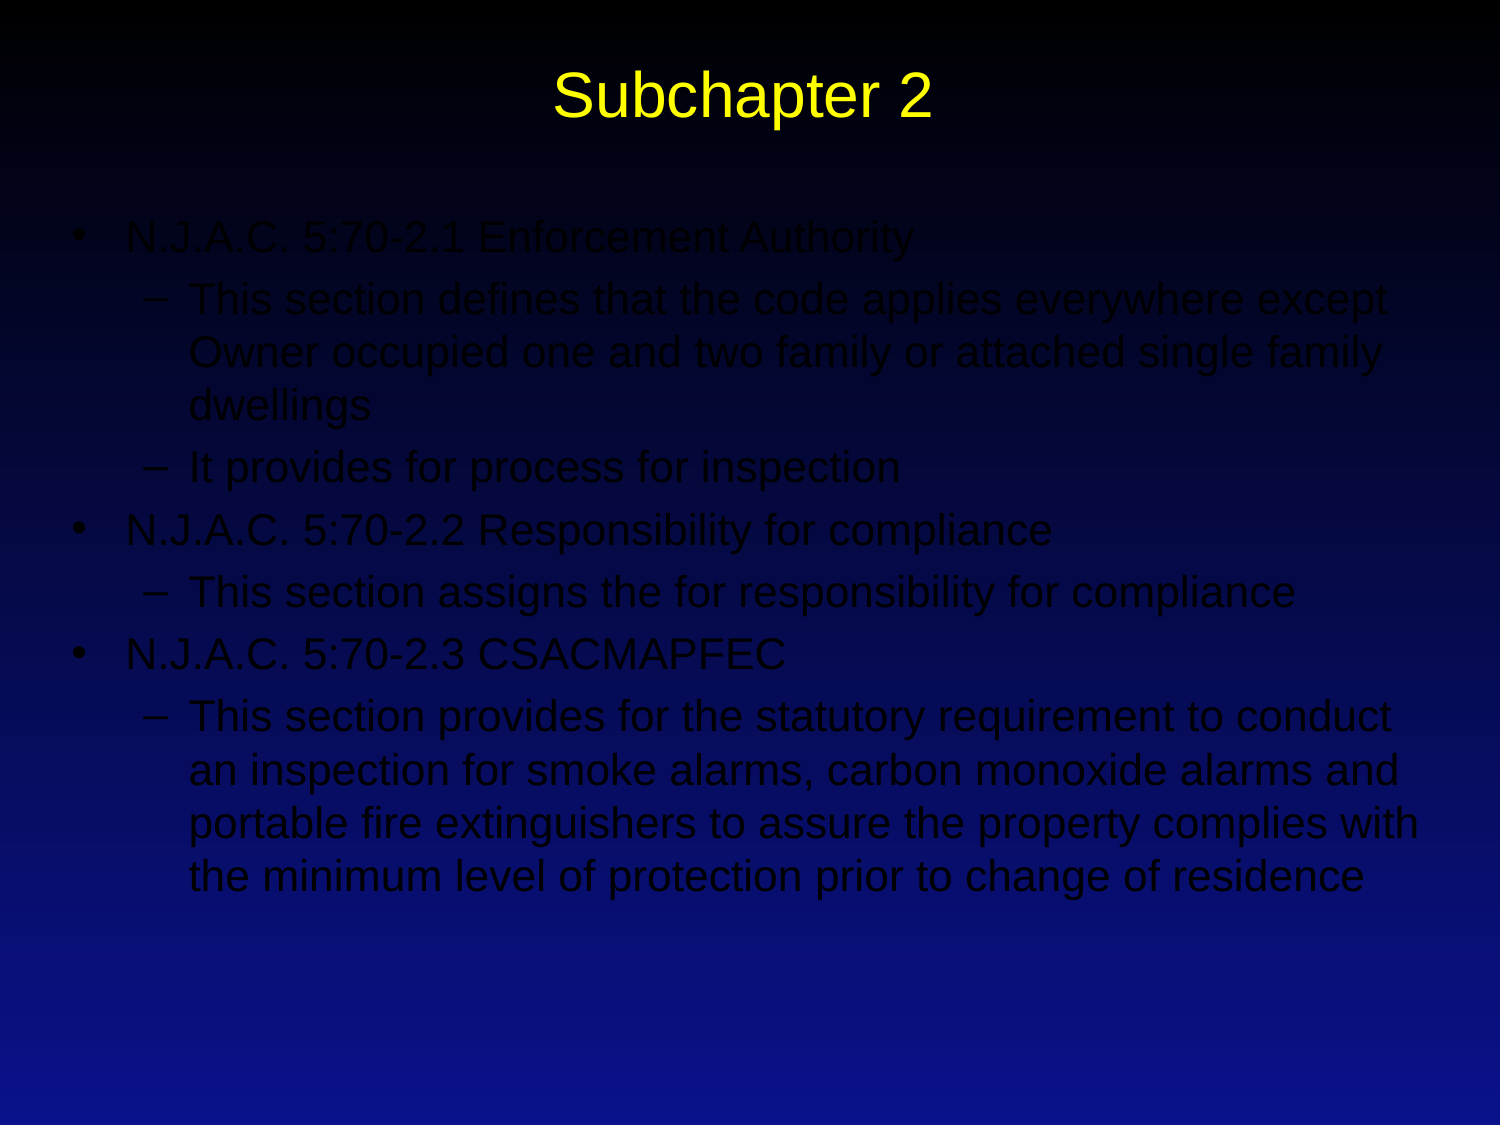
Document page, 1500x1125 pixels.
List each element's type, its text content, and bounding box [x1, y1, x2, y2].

title Subchapter 2 [125, 45, 1363, 138]
list N.J.A.C. 5:70-2.1 Enforcement Authority This section defines that the code applies everywhere except Owner occupied one and two family or attached single family dwellings It provides for process for inspection N.J.A.C. 5:70-2.2 Responsibility for compliance This section assigns the for responsibility for compliance N.J.A.C. 5:70-2.3 CSACMAPFEC This section provides for the statutory requirement to conduct an inspection for smoke alarms, carbon monoxide alarms and portable fire extinguishers to assure the property complies with the minimum level of protection prior to change of residence [56, 200, 1444, 943]
